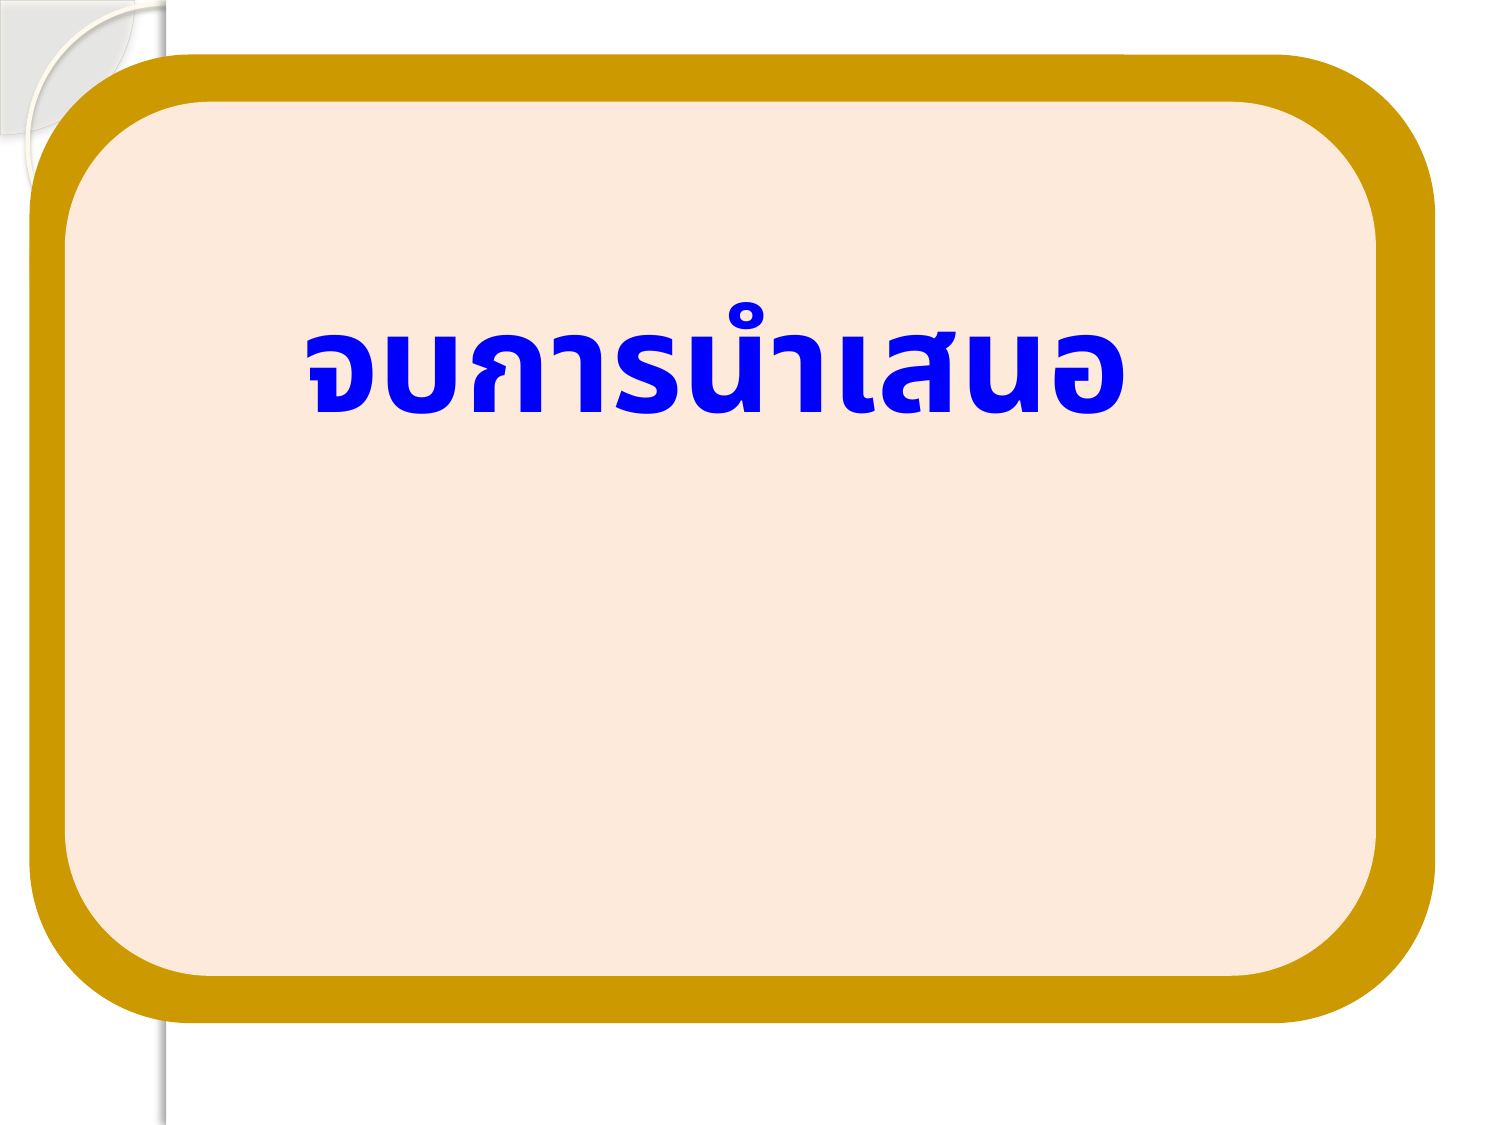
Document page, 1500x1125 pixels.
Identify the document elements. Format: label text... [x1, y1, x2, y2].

text_box [62, 99, 1379, 978]
text_box [27, 52, 1438, 1026]
text_box จบการนำเสนอ [78, 267, 1355, 492]
